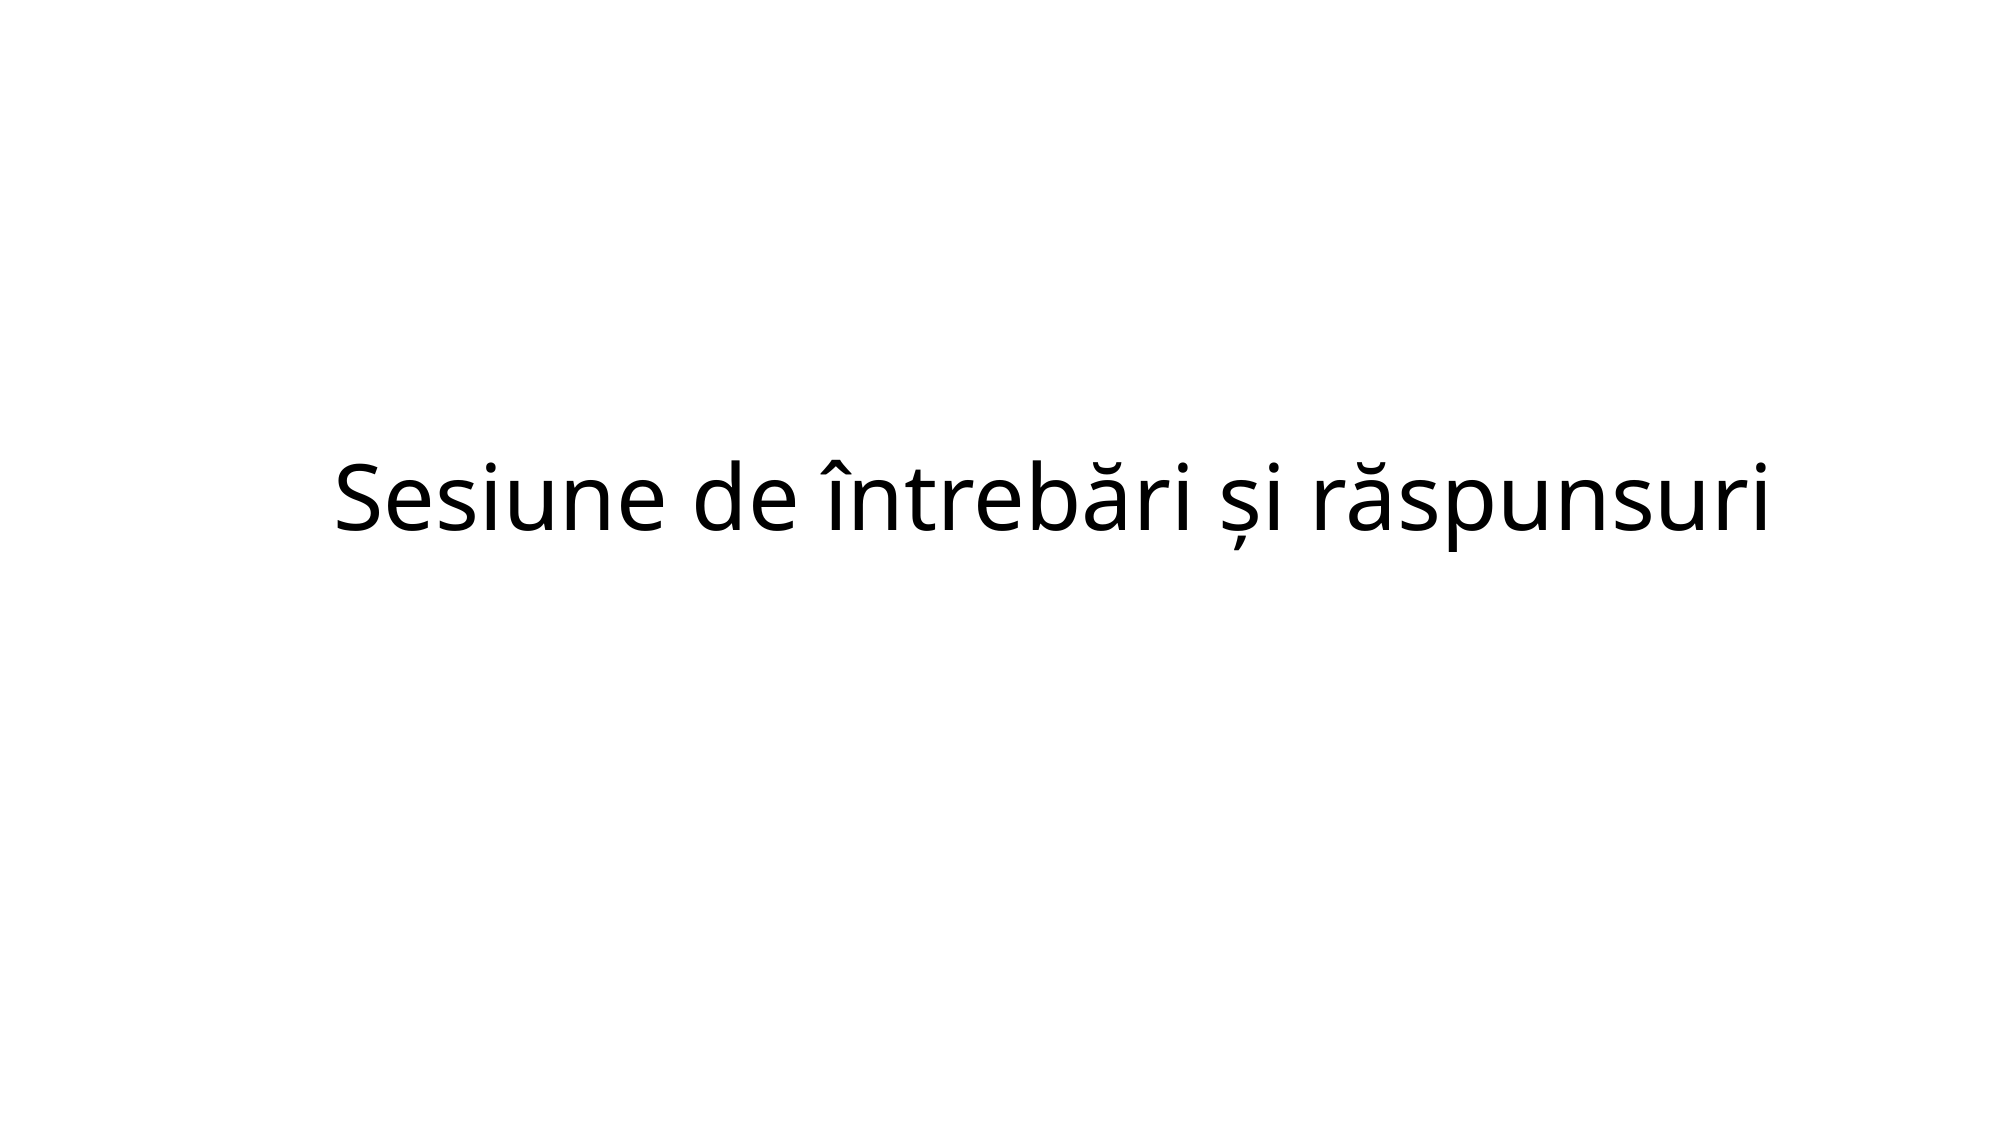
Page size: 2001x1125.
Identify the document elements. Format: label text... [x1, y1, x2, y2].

title Sesiune de întrebări și răspunsuri [285, 430, 1823, 650]
